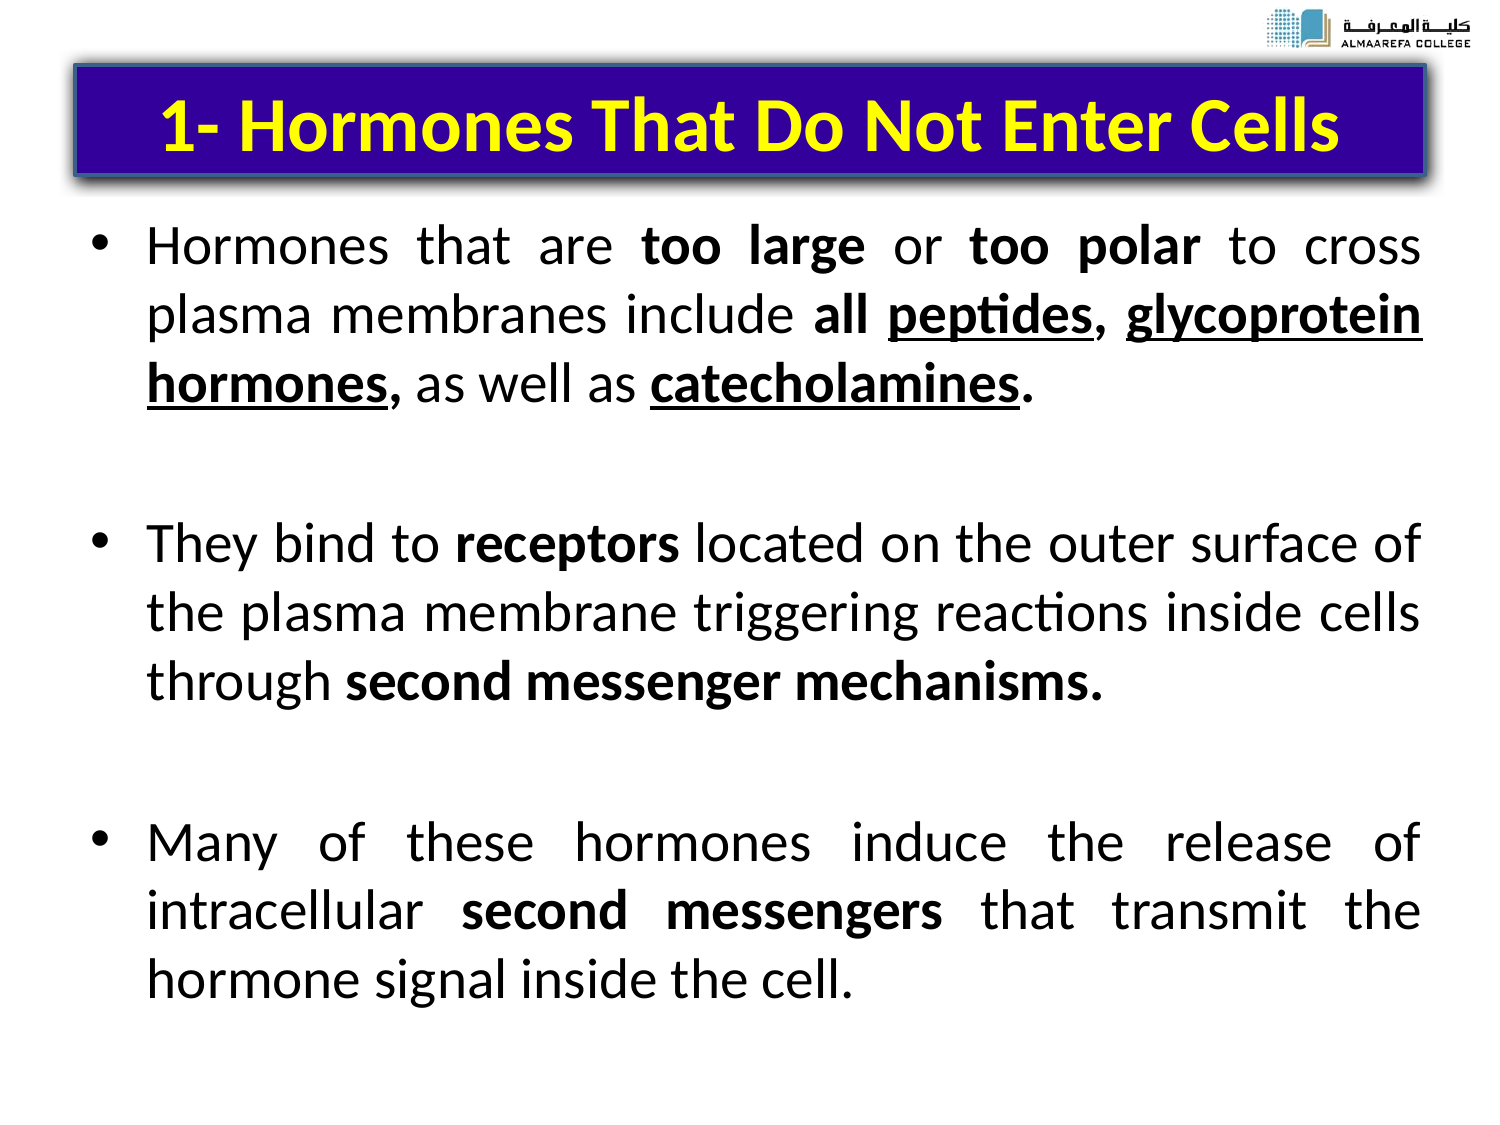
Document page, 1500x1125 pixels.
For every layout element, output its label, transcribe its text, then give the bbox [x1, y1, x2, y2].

title 1- Hormones That Do Not Enter Cells [73, 63, 1427, 177]
list Hormones that are too large or too polar to cross plasma membranes include all peptides, glycoprotein hormones, as well as catecholamines. They bind to receptors located on the outer surface of the plasma membrane triggering reactions inside cells through second messenger mechanisms. Many of these hormones induce the release of intracellular second messengers that transmit the hormone signal inside the cell. [75, 200, 1438, 1025]
picture [1262, 0, 1475, 65]
